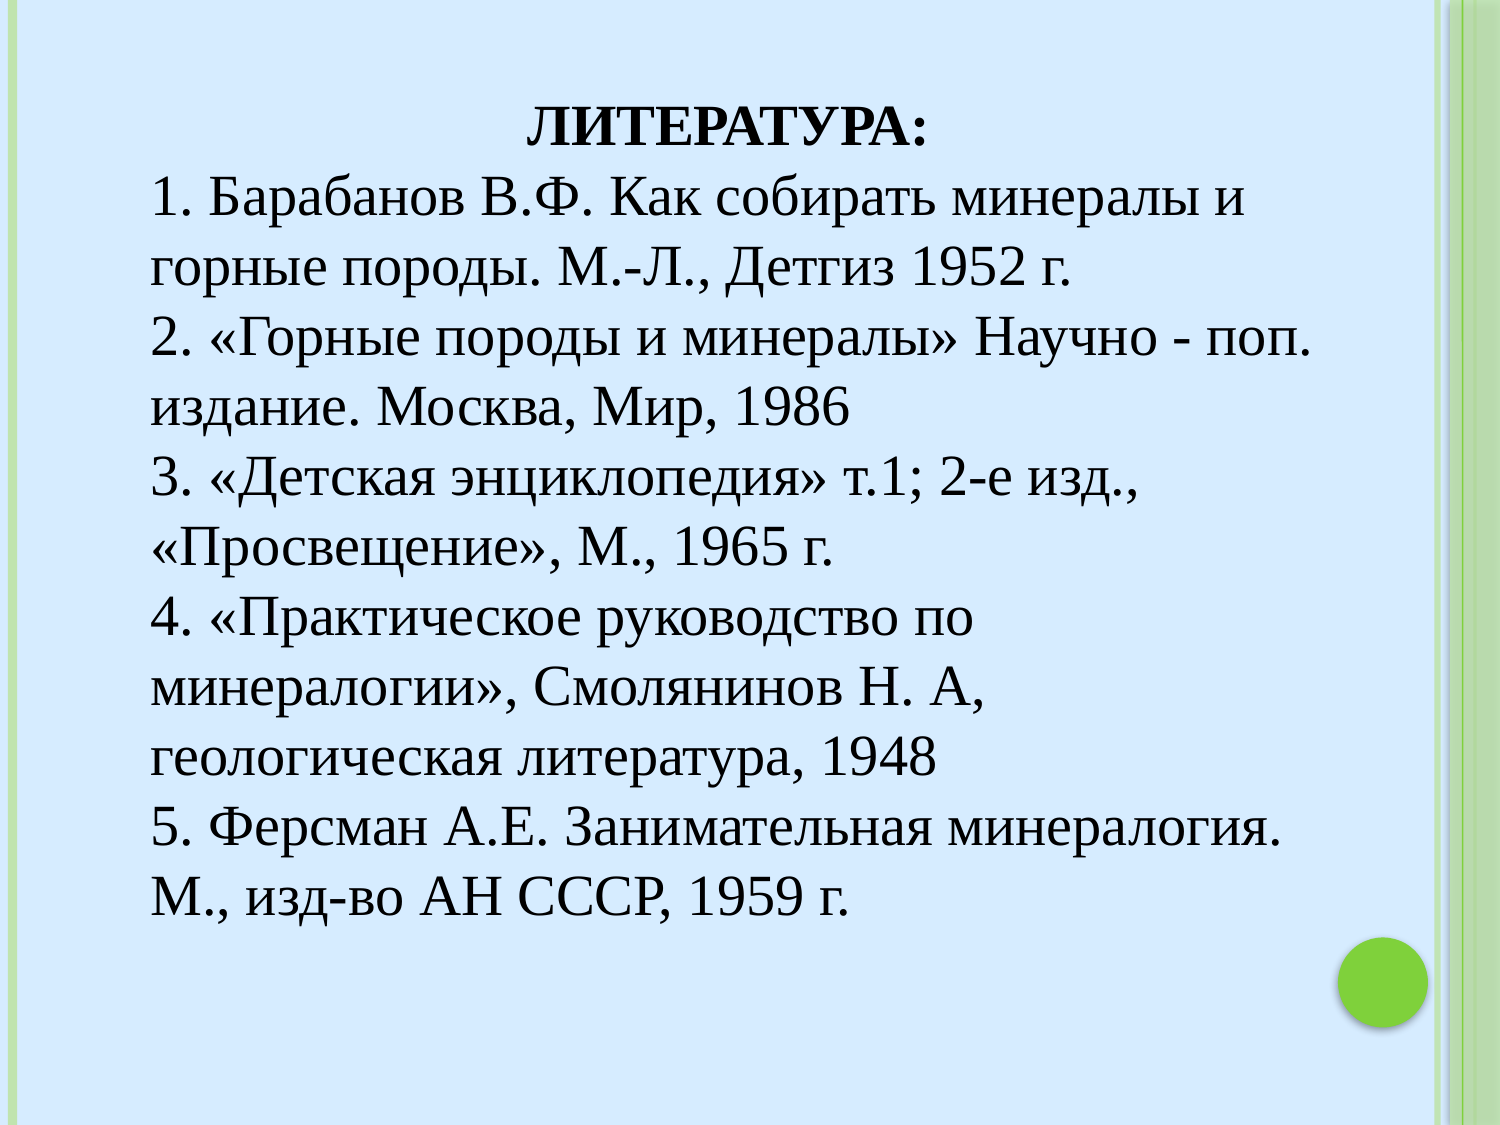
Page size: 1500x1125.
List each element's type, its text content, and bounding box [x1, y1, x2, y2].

text_box ЛИТЕРАТУРА: 1. Барабанов В.Ф. Как собирать минералы и горные породы. М.-Л., Детгиз 1952 г. 2. «Горные породы и минералы» Научно - поп. издание. Москва, Мир, 1986 3. «Детская энциклопедия» т.1; 2-е изд., «Просвещение», М., 1965 г. 4. «Практическое руководство по минералогии», Смолянинов Н. А, геологическая литература, 1948 5. Ферсман А.Е. Занимательная минералогия. М., изд-во АН СССР, 1959 г. [135, 80, 1365, 1005]
